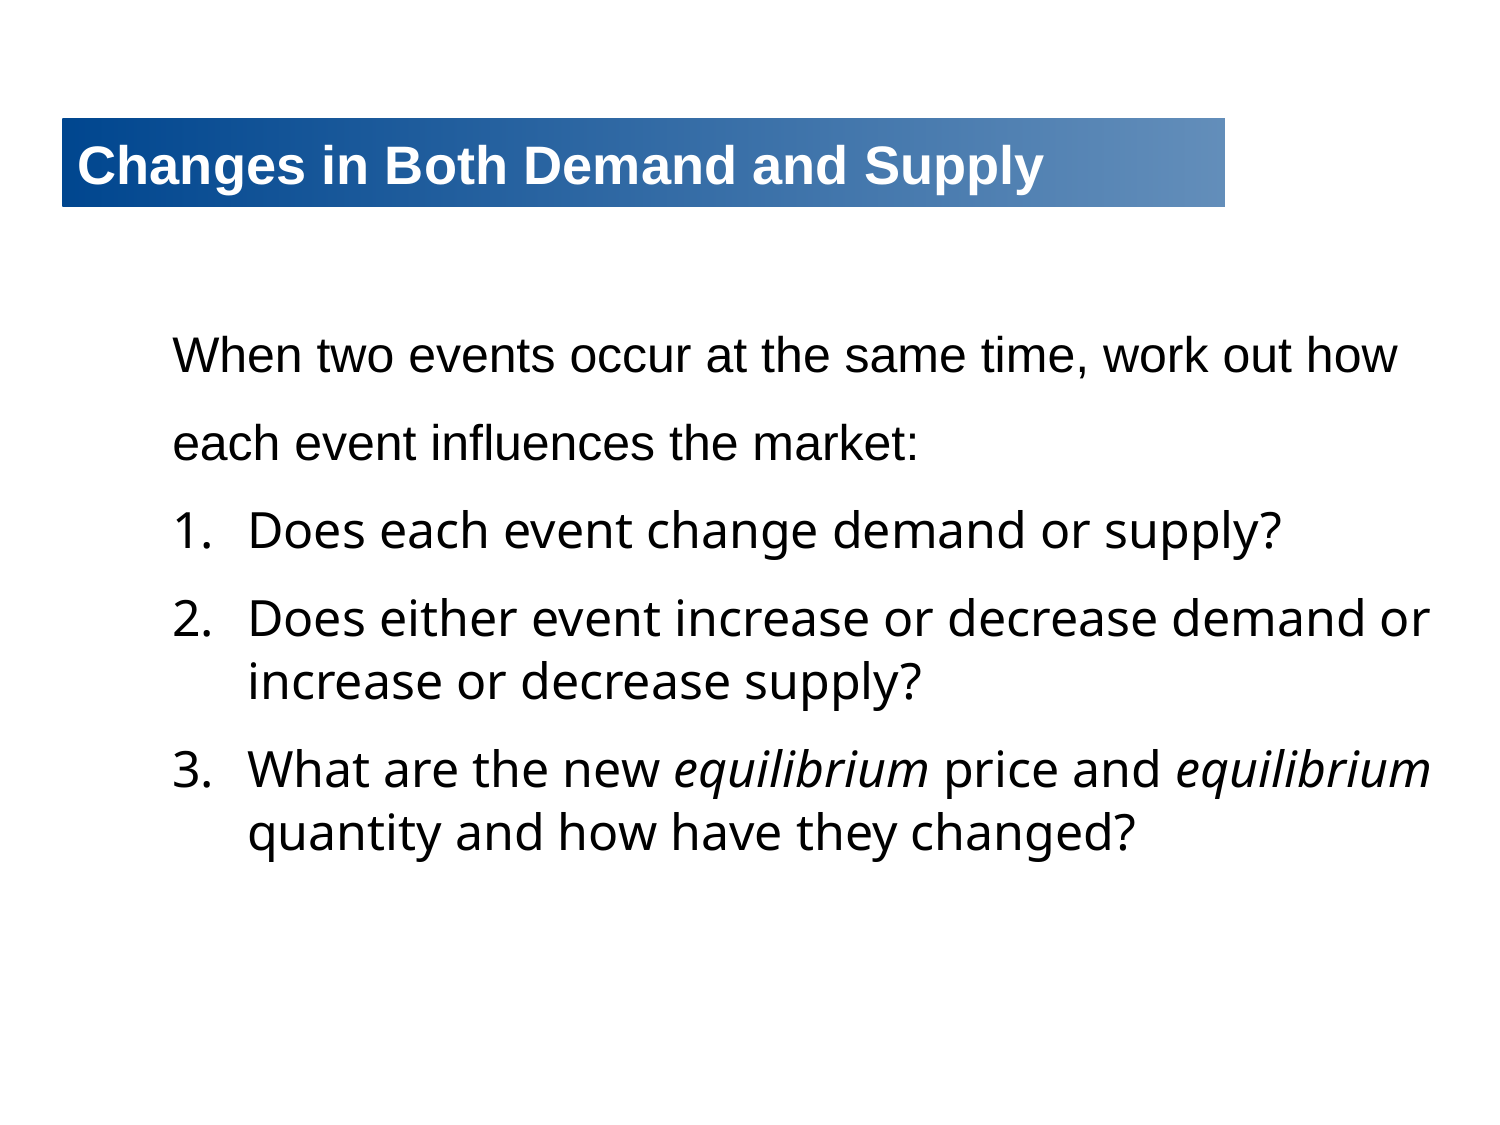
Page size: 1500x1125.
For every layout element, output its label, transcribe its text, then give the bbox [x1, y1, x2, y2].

list When two events occur at the same time, work out how each event influences the market: Does each event change demand or supply? Does either event increase or decrease demand or increase or decrease supply? What are the new equilibrium price and equilibrium quantity and how have they changed? [62, 312, 1463, 1063]
title Changes in Both Demand and Supply [62, 118, 1226, 207]
